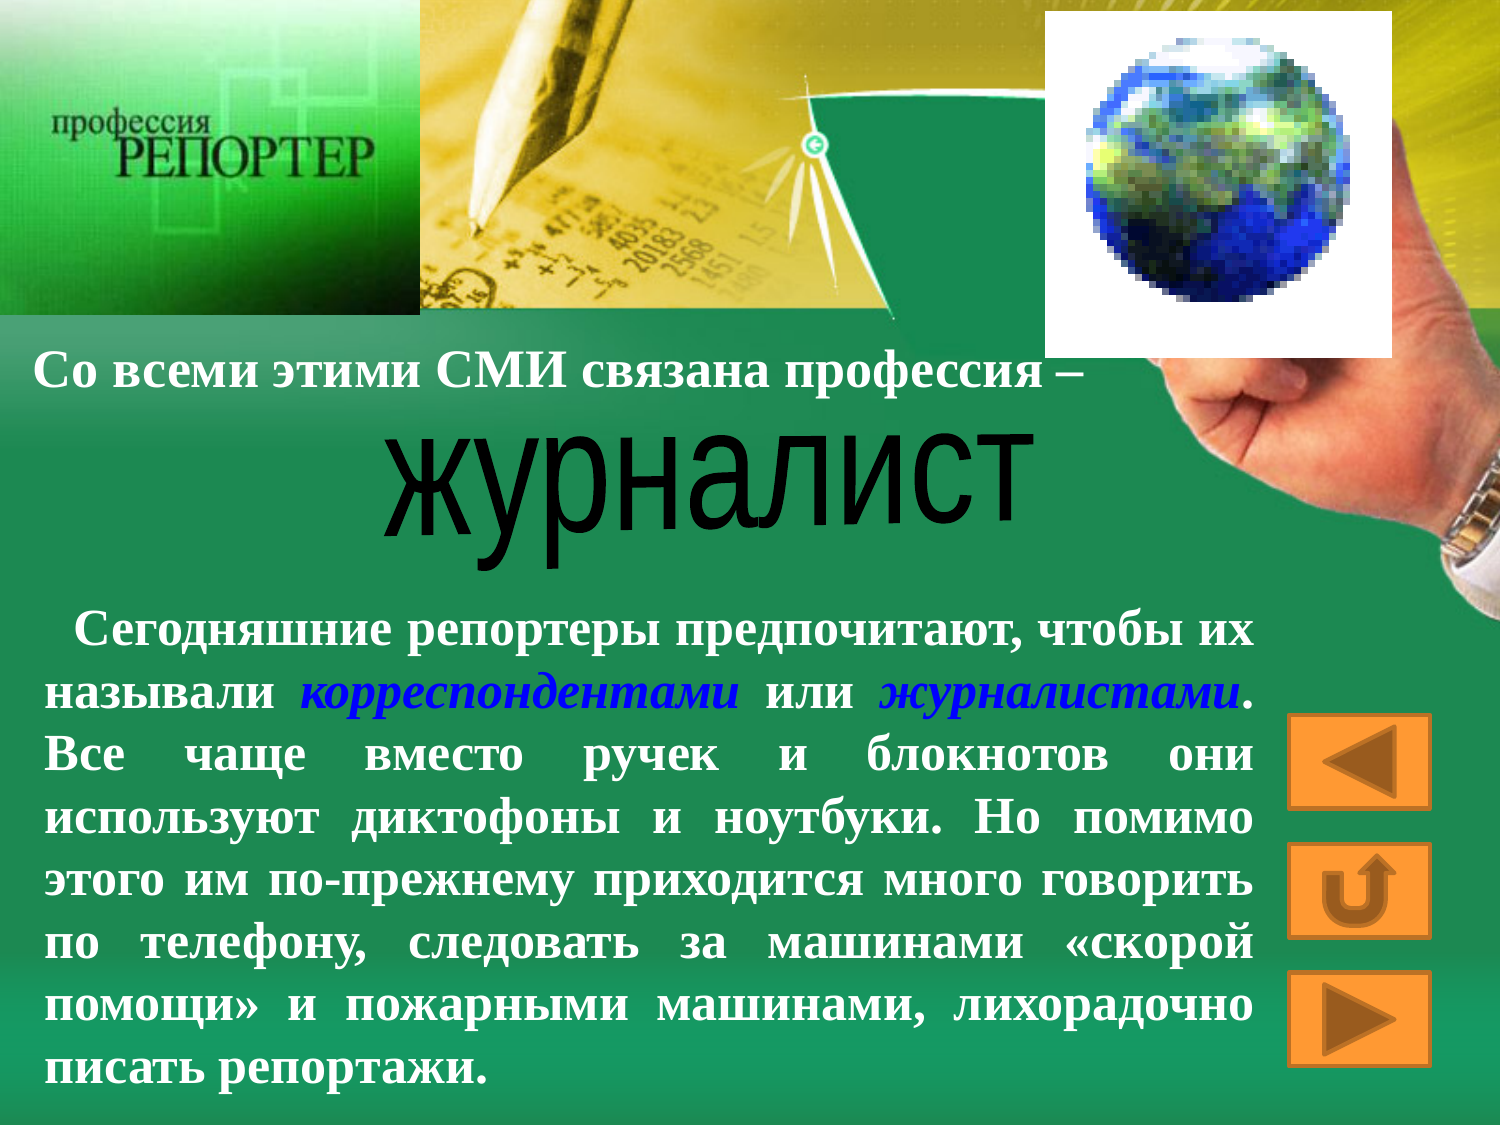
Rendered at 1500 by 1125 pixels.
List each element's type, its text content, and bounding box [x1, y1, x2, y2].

text_box Со всеми этими СМИ связана профессия – [17, 326, 1117, 406]
list Сегодняшние репортеры предпочитают, чтобы их называли корреспондентами или журналистами. Все чаще вместо ручек и блокнотов они используют диктофоны и ноутбуки. Но помимо этого им по-прежнему приходится много говорить по телефону, следовать за машинами «скорой помощи» и пожарными машинами, лихорадочно писать репортажи. [29, 585, 1271, 1095]
picture [0, 0, 1500, 990]
text_box [1287, 970, 1432, 1068]
text_box [1287, 713, 1432, 811]
text_box [1287, 842, 1432, 940]
